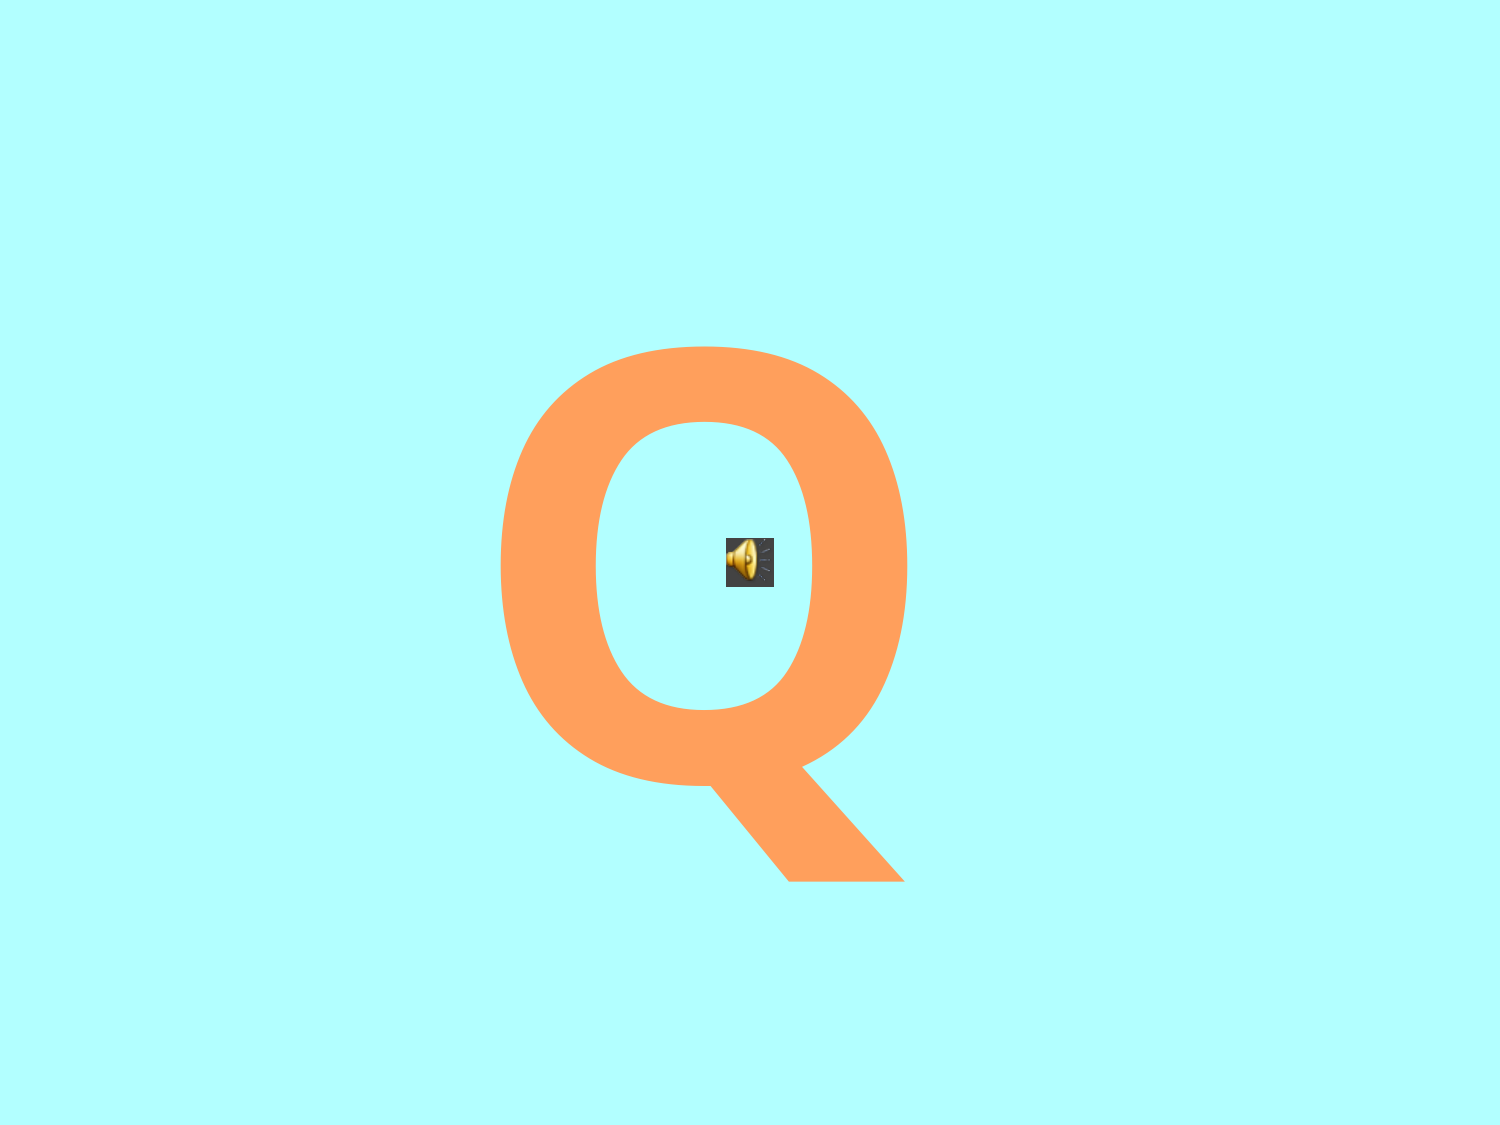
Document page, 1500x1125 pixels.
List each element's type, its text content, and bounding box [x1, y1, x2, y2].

picture [724, 537, 776, 588]
text_box Q [451, 174, 958, 908]
